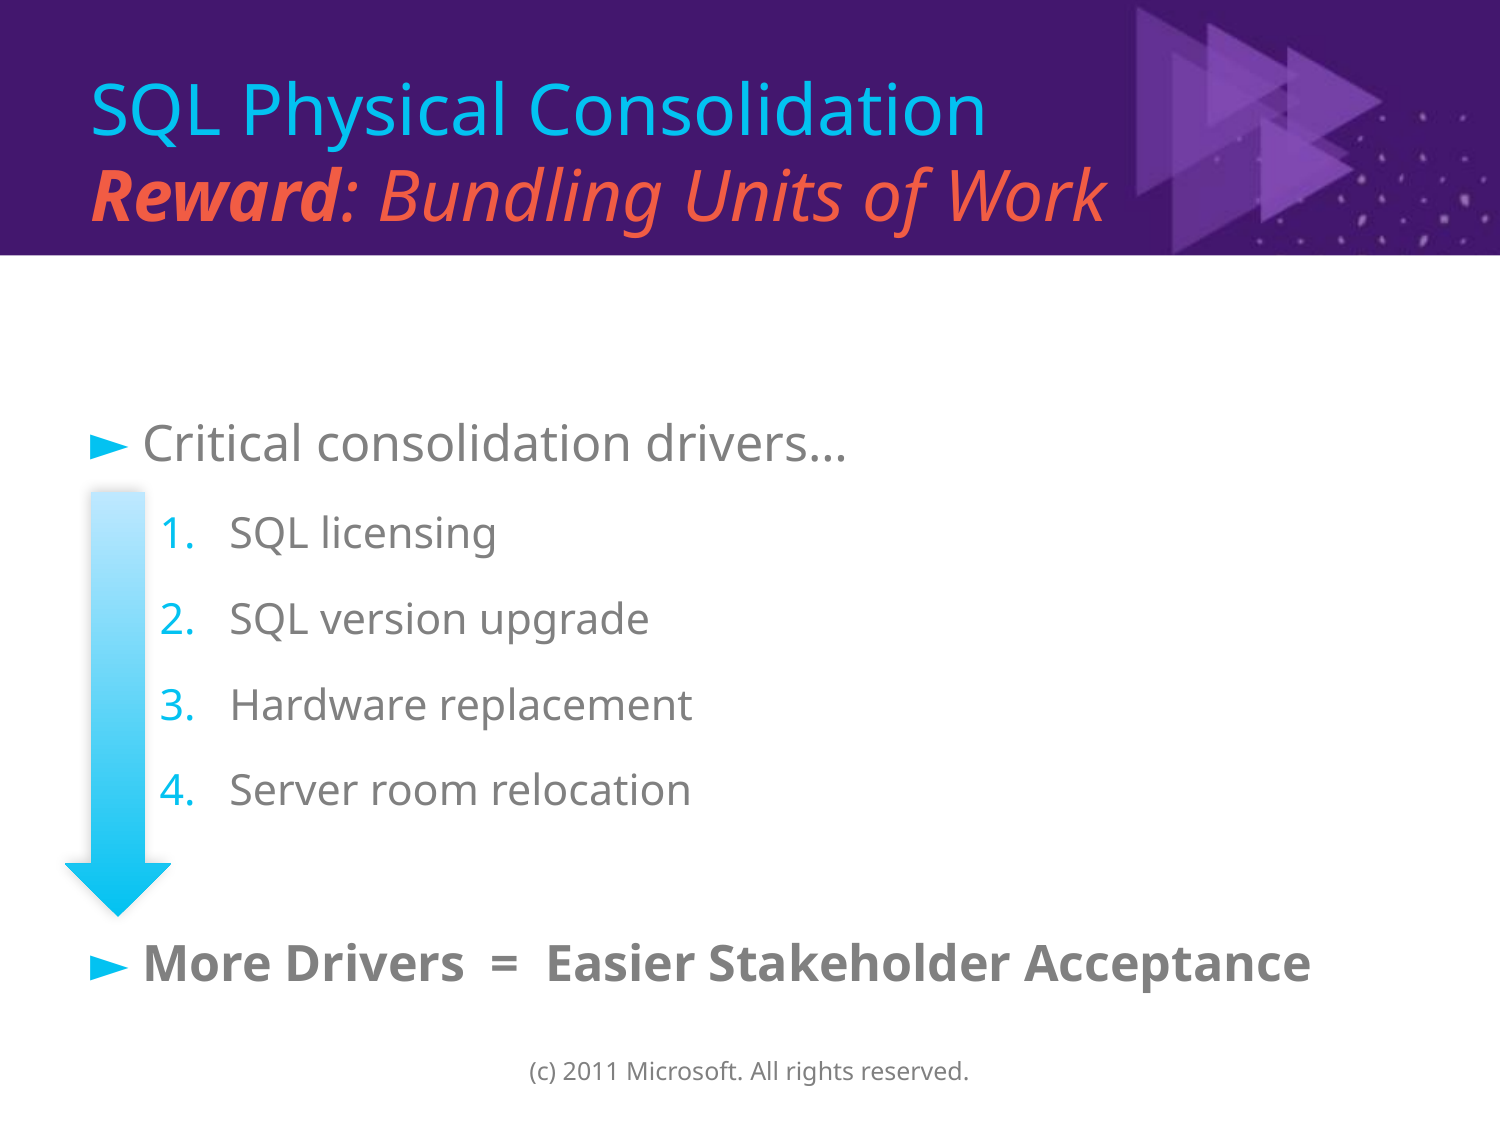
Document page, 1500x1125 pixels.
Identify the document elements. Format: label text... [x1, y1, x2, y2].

list Critical consolidation drivers… SQL licensing SQL version upgrade Hardware replacement Server room relocation More Drivers = Easier Stakeholder Acceptance [75, 373, 1425, 1005]
footer (c) 2011 Microsoft. All rights reserved. [512, 1042, 988, 1103]
title SQL Physical Consolidation Reward: Bundling Units of Work [75, 56, 1425, 244]
text_box [62, 489, 174, 919]
picture [0, 0, 1500, 255]
